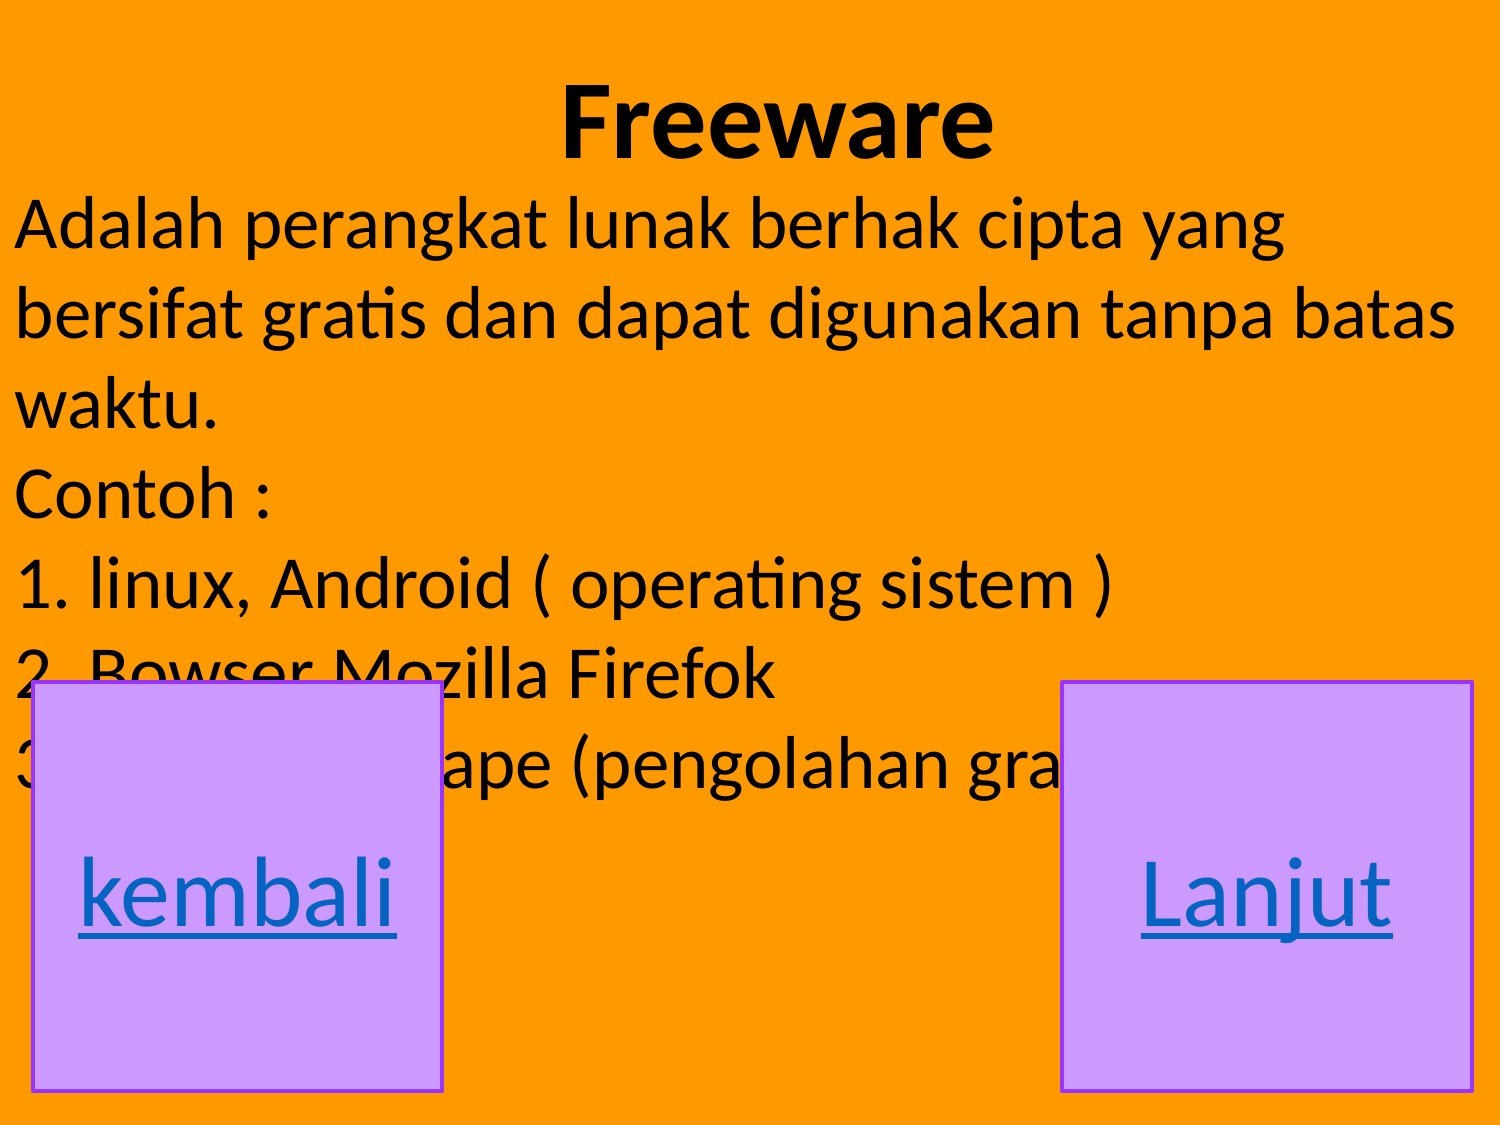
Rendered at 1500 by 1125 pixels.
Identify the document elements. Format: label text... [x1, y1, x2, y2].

text_box Freeware [545, 38, 1022, 166]
text_box kembali [32, 681, 443, 1092]
text_box Adalah perangkat lunak berhak cipta yang bersifat gratis dan dapat digunakan tanpa batas waktu. Contoh : 1. linux, Android ( operating sistem ) 2. Bowser Mozilla Firefok 3. Gimp, Inkscape (pengolahan gratis) [0, 166, 1496, 812]
text_box Lanjut [1062, 681, 1472, 1092]
